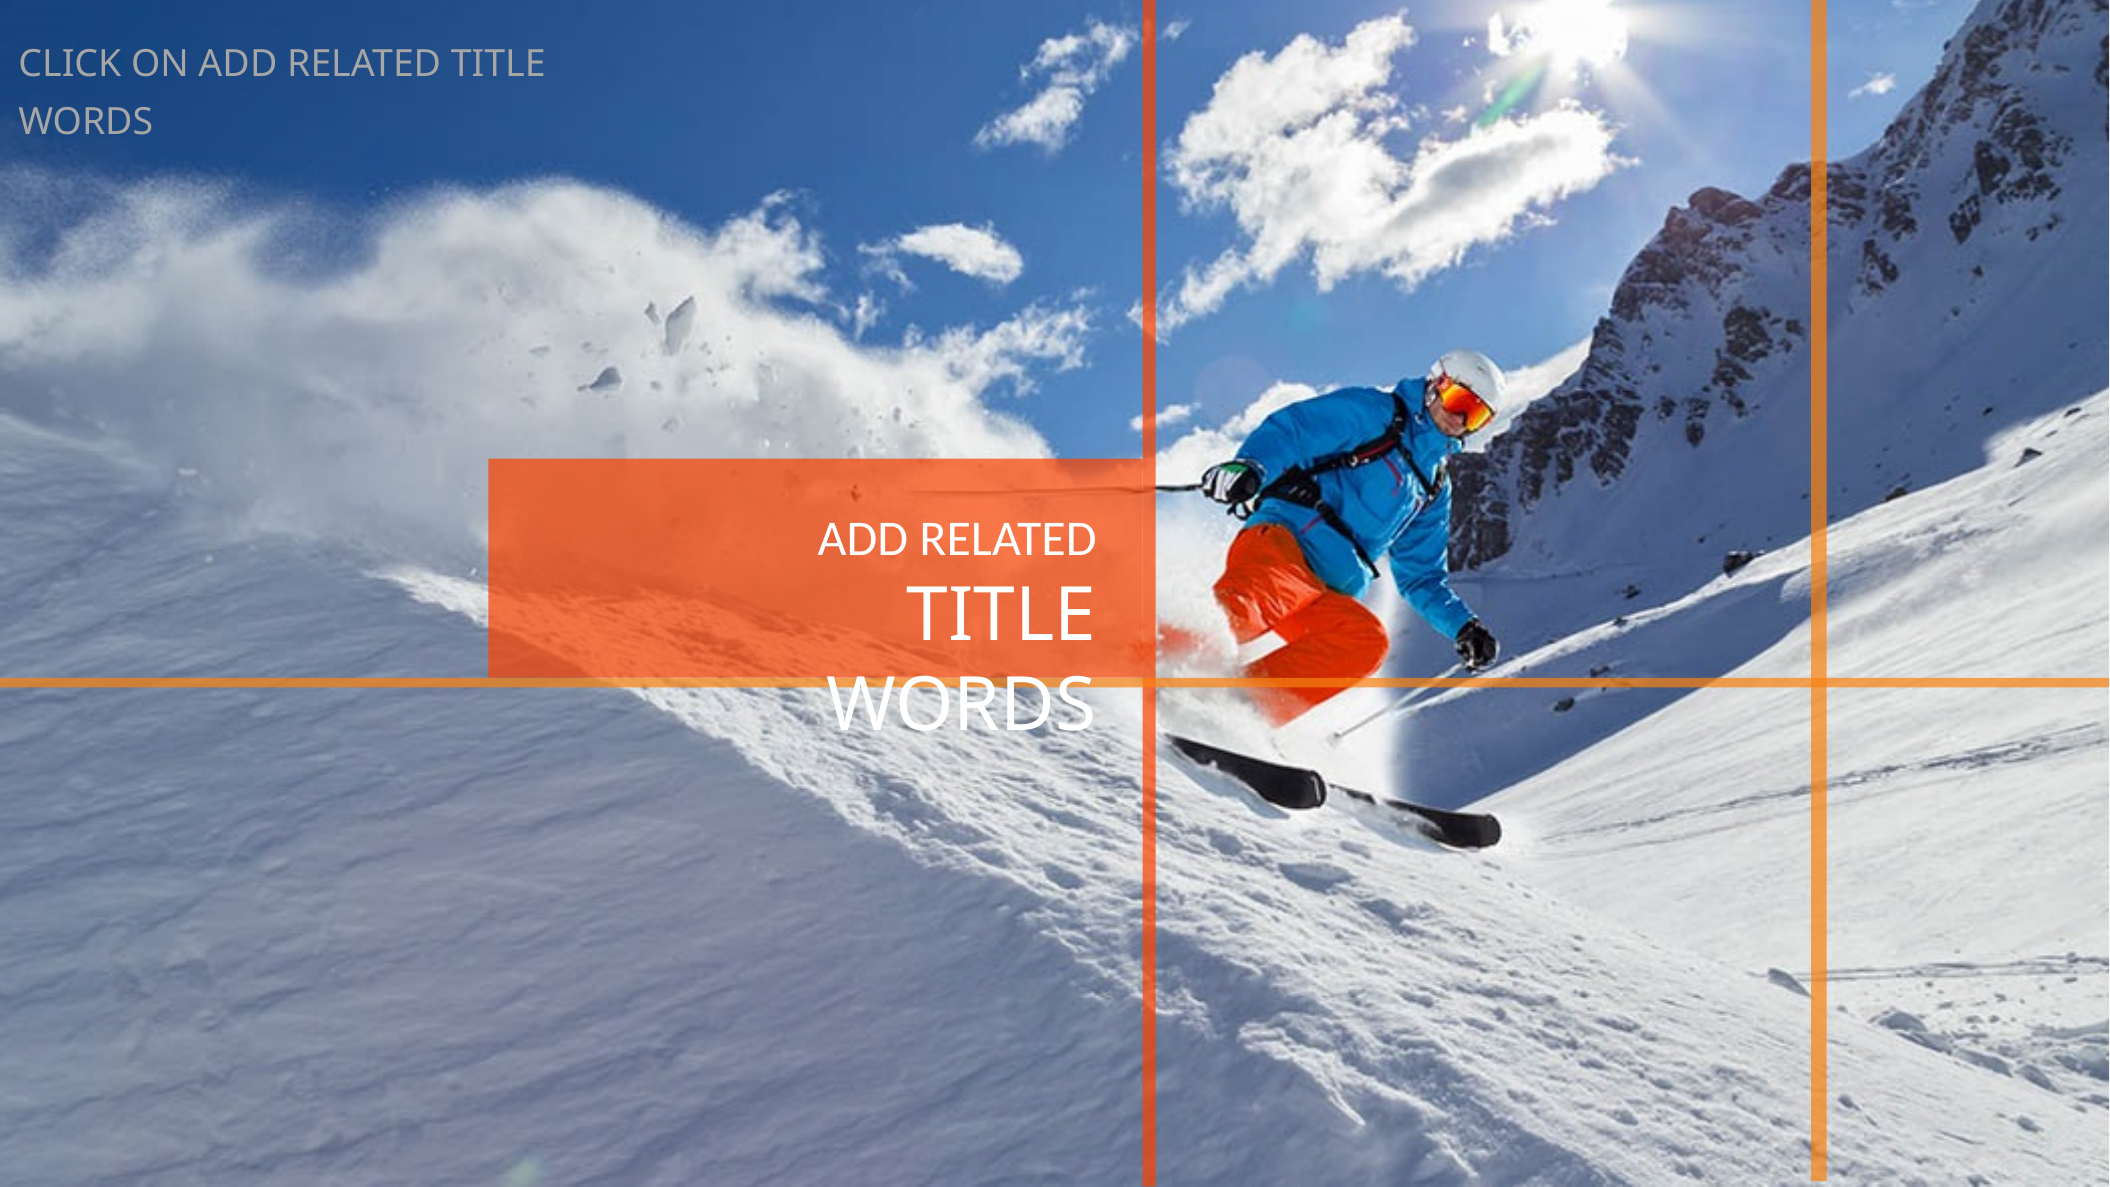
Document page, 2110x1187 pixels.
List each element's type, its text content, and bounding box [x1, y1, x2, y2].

text_box ADD RELATED TITLE WORDS [674, 498, 1112, 753]
text_box [1156, 688, 2110, 1187]
text_box [1142, 0, 1156, 677]
text_box [1811, 688, 1827, 1182]
text_box CLICK ON ADD RELATED TITLE WORDS [3, 18, 595, 150]
text_box [488, 458, 1143, 678]
text_box [1827, 0, 2110, 677]
text_box [0, 688, 1142, 1187]
text_box [0, 0, 1142, 677]
text_box [0, 677, 674, 688]
text_box [1112, 677, 2110, 688]
text_box [1142, 688, 1156, 1187]
text_box [1811, 0, 1827, 677]
text_box [1156, 0, 1811, 677]
